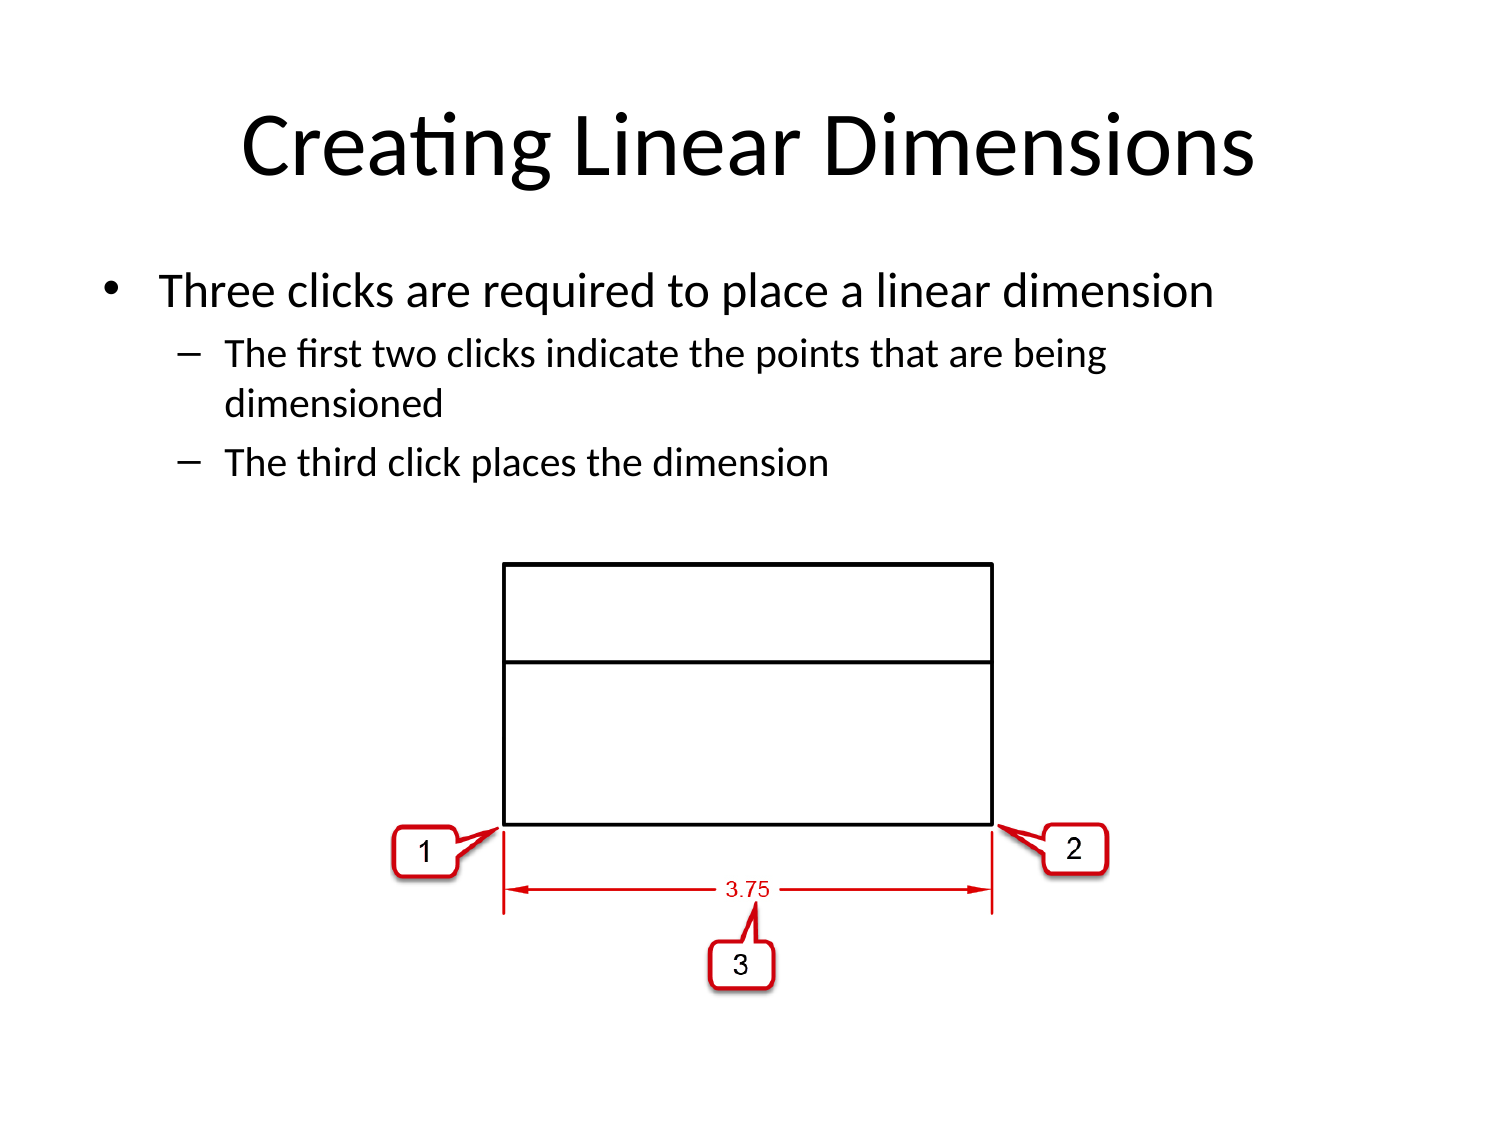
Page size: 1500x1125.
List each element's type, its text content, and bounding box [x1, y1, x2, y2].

title Creating Linear Dimensions [75, 45, 1425, 233]
list Three clicks are required to place a linear dimension The first two clicks indicate the points that are being dimensioned The third click places the dimension [87, 249, 1313, 950]
picture [390, 562, 1110, 1001]
